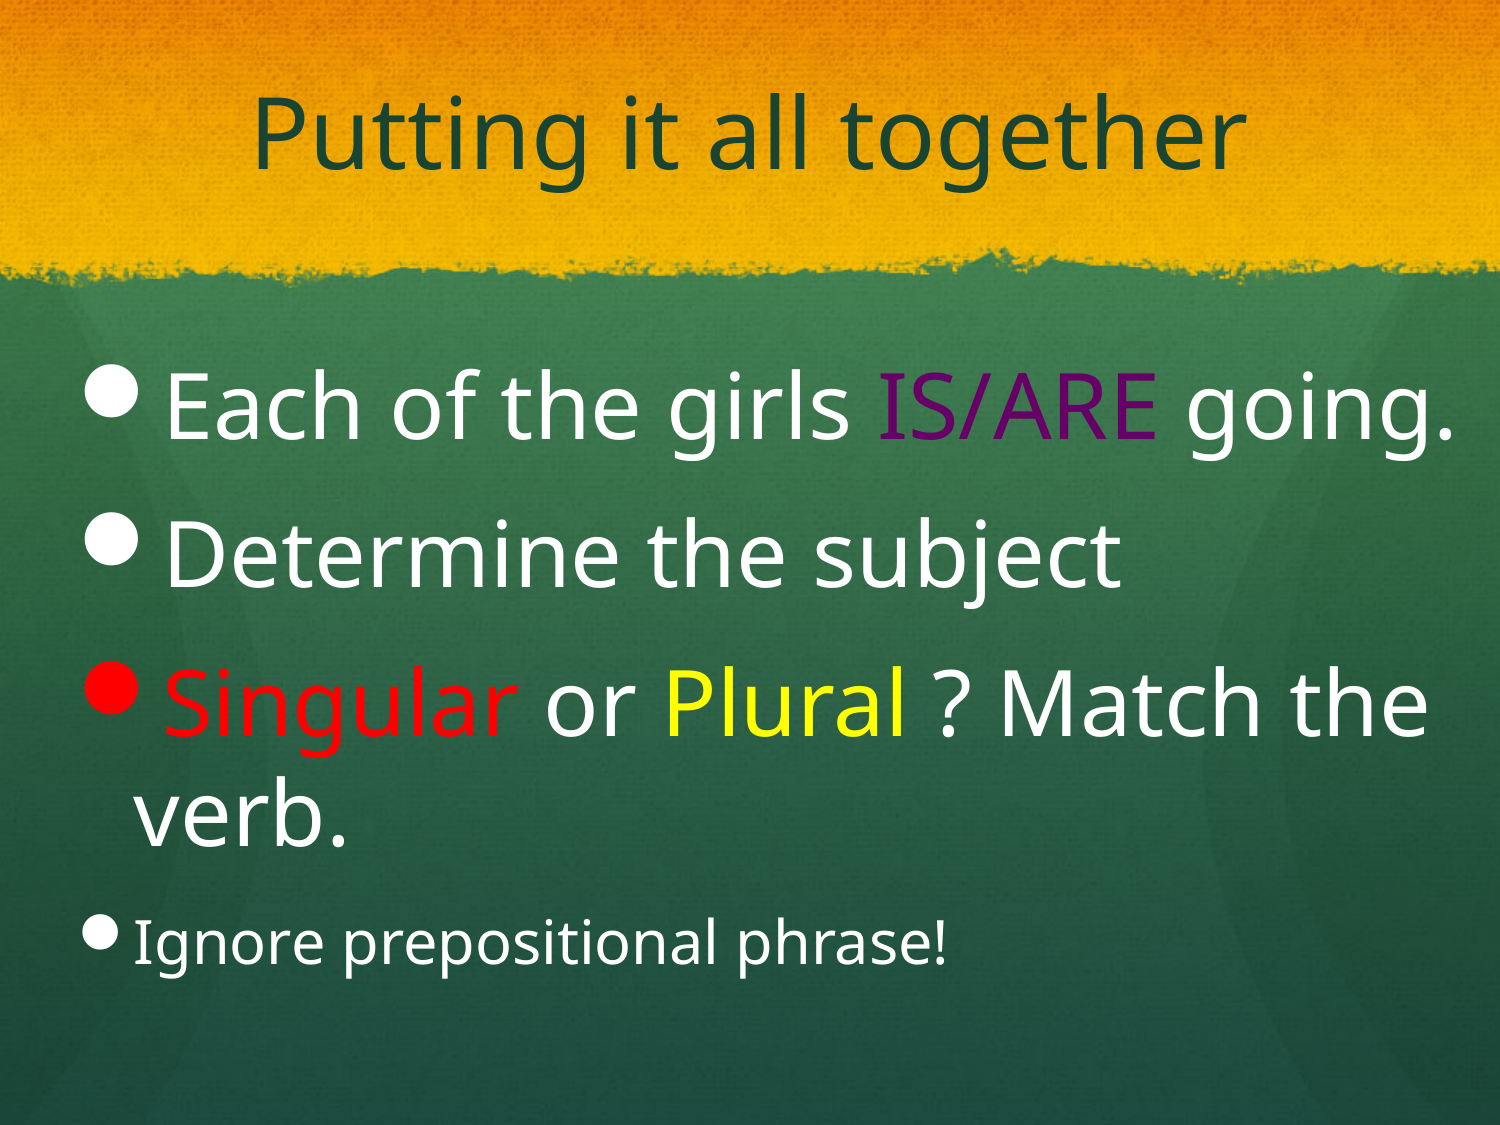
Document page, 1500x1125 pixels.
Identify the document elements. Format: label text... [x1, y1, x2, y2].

title Putting it all together [125, 13, 1375, 246]
picture [0, 0, 1500, 1125]
list Each of the girls IS/ARE going. Determine the subject Singular or Plural ? Match the verb. Ignore prepositional phrase! [62, 339, 1500, 1026]
